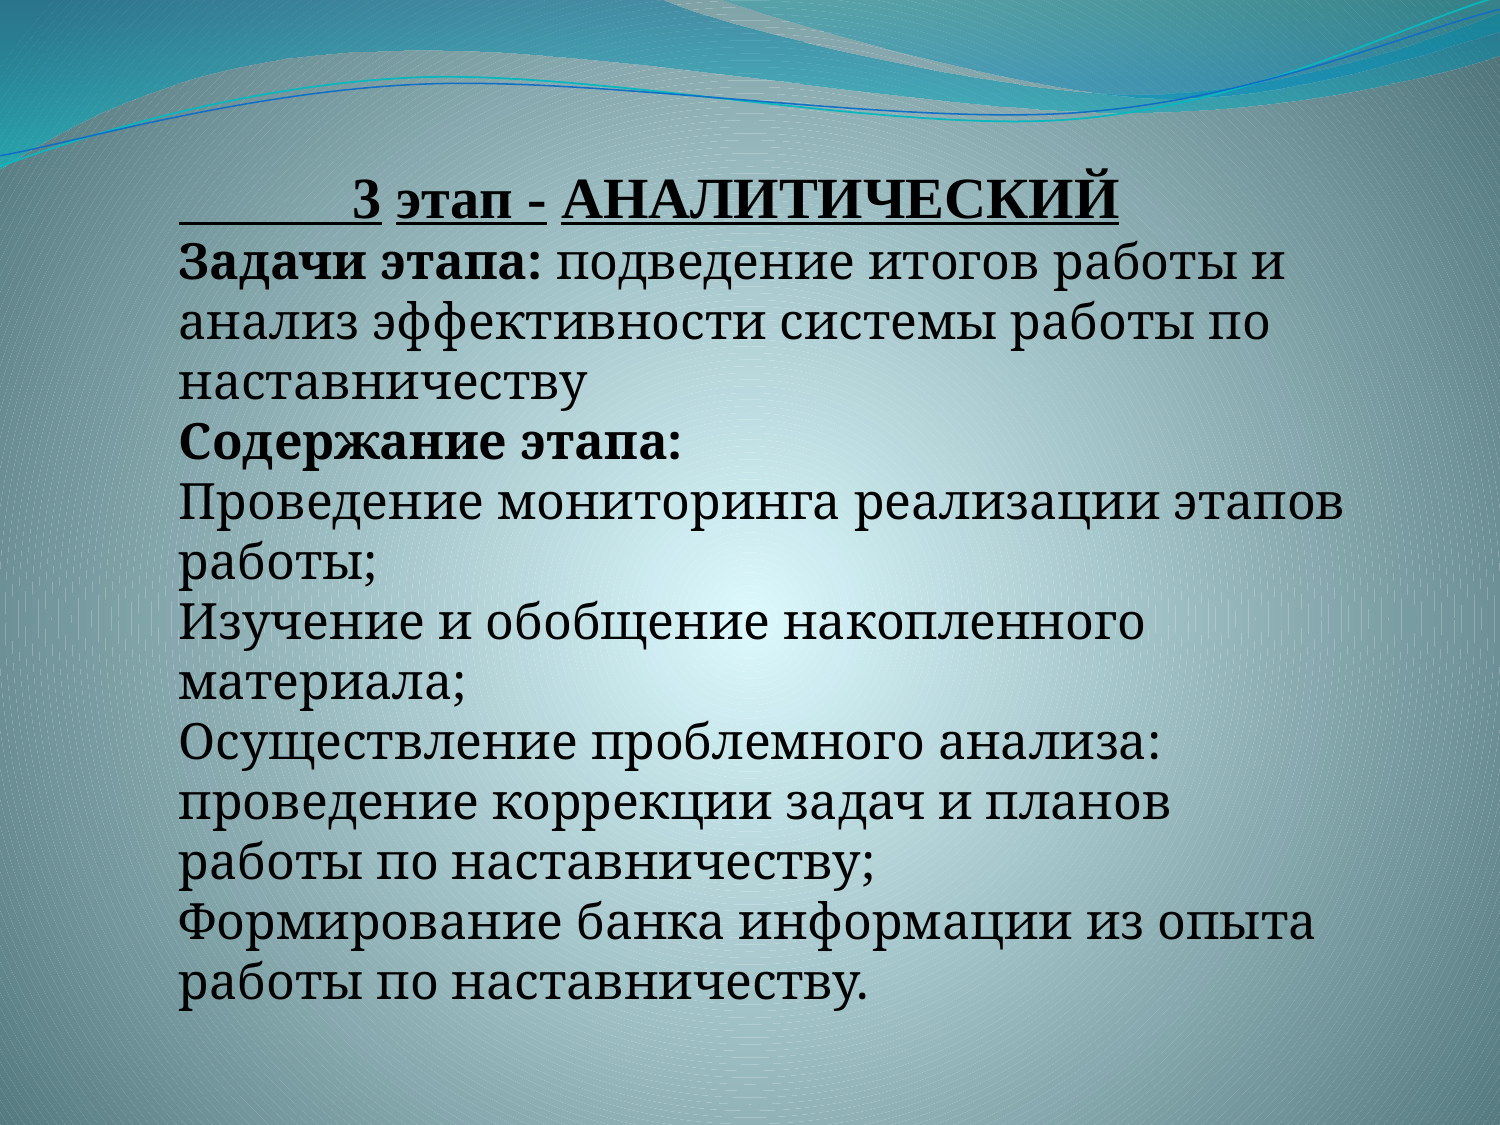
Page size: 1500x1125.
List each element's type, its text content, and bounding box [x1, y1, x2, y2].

text_box 3 этап - АНАЛИТИЧЕСКИЙ Задачи этапа: подведение итогов работы и анализ эффективности системы работы по наставничеству Содержание этапа: Проведение мониторинга реализации этапов работы; Изучение и обобщение накопленного материала; Осуществление проблемного анализа: проведение коррекции задач и планов работы по наставничеству; Формирование банка информации из опыта работы по наставничеству. [163, 152, 1383, 1018]
